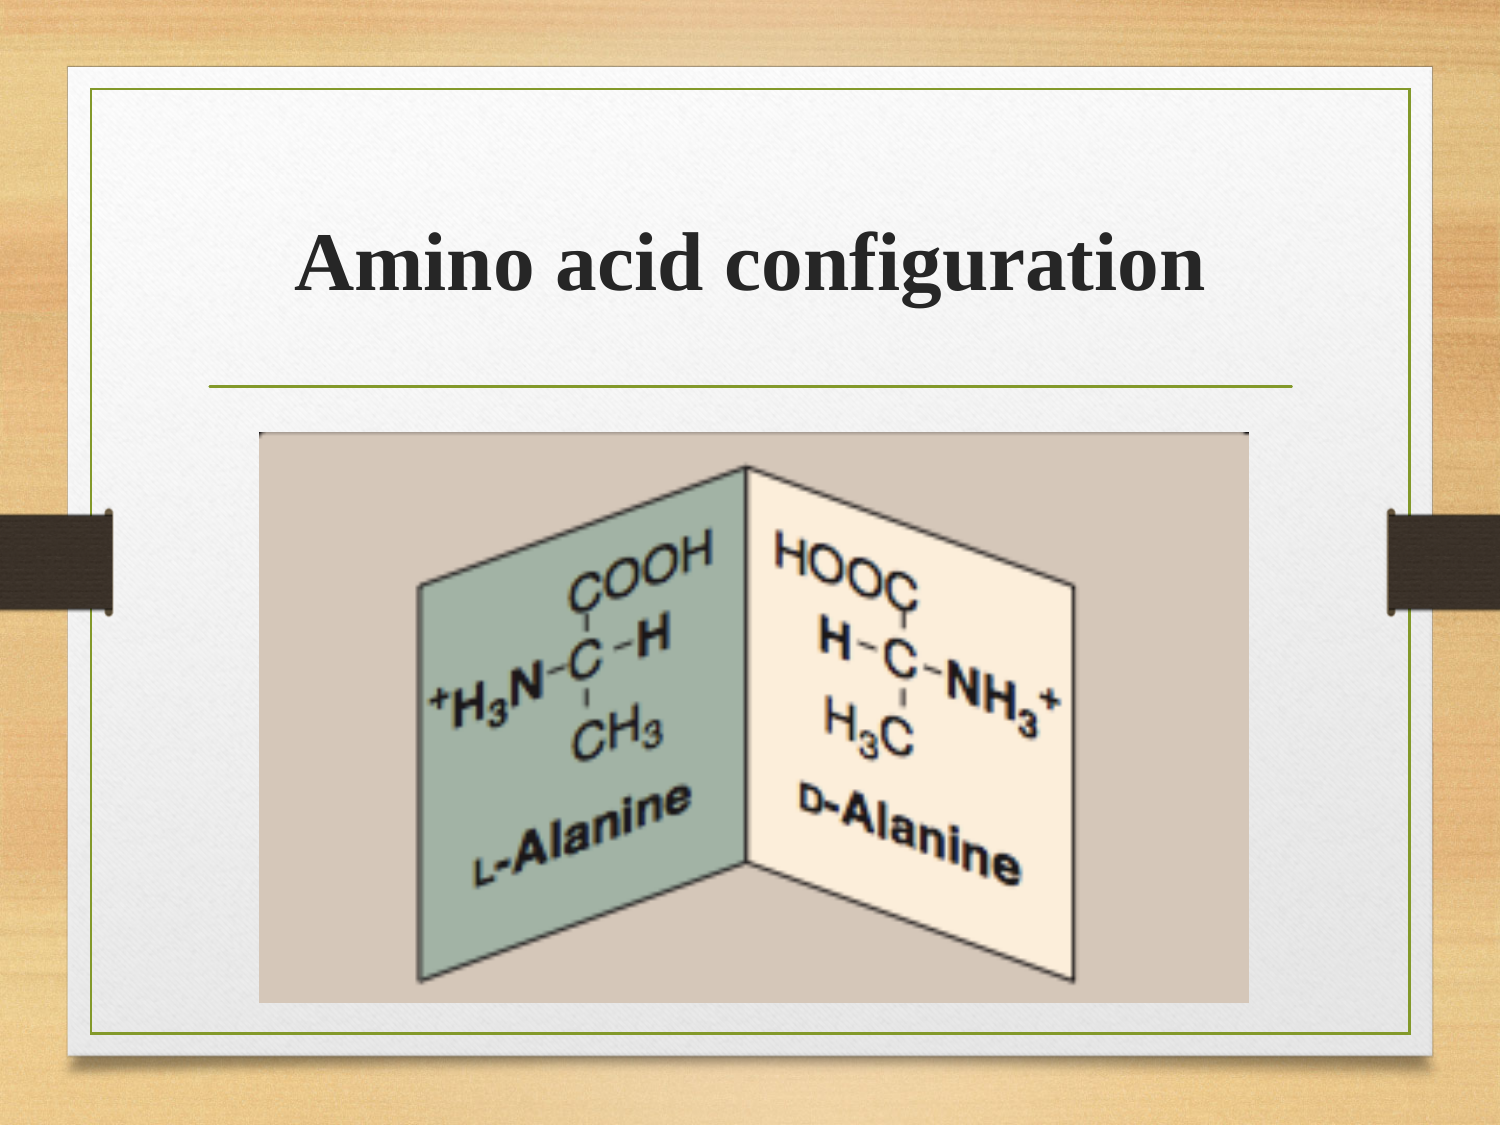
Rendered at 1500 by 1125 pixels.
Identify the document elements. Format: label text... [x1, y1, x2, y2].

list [259, 432, 1249, 1003]
picture [0, 0, 1500, 1125]
title Amino acid configuration [193, 150, 1309, 365]
